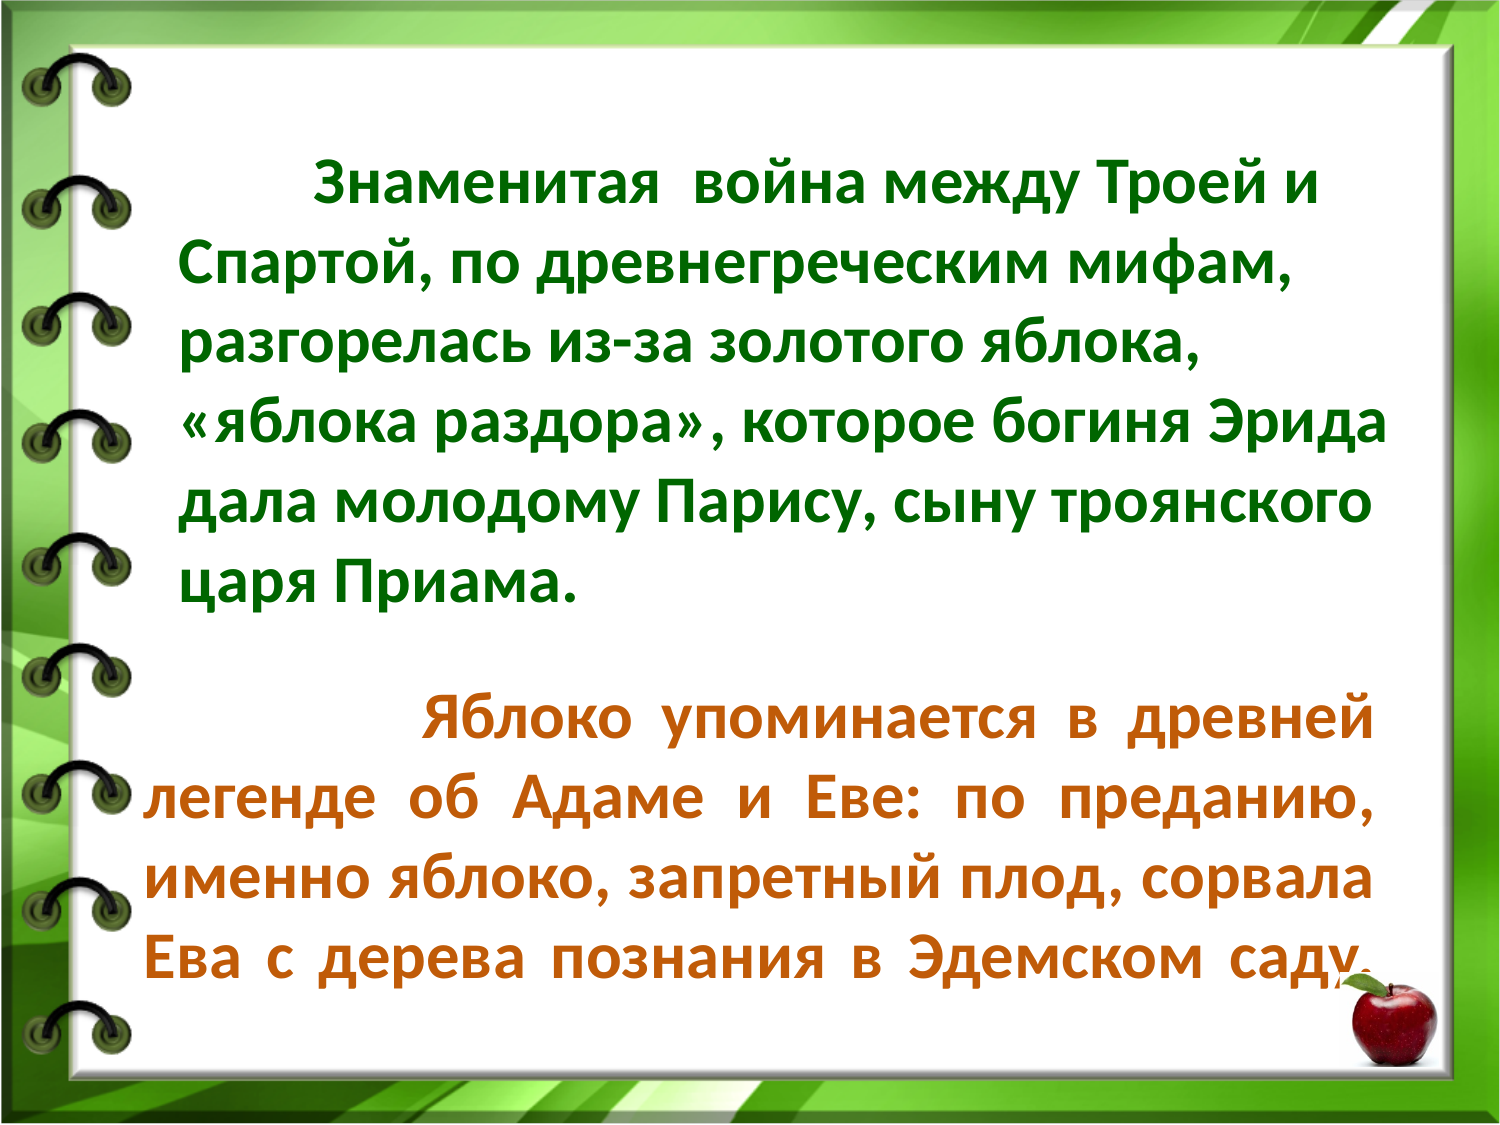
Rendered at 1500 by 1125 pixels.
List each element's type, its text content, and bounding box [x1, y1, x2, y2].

list Знаменитая война между Троей и Спартой, по древнегреческим мифам, разгорелась из-за золотого яблока, «яблока раздора», которое богиня Эрида дала молодому Парису, сыну троянского царя Приама. [163, 128, 1427, 423]
title Яблоко упоминается в древней легенде об Адаме и Еве: по преданию, именно яблоко, запретный плод, сорвала Ева с дерева познания в Эдемском саду. [128, 691, 1392, 1042]
picture [0, 0, 1500, 1125]
